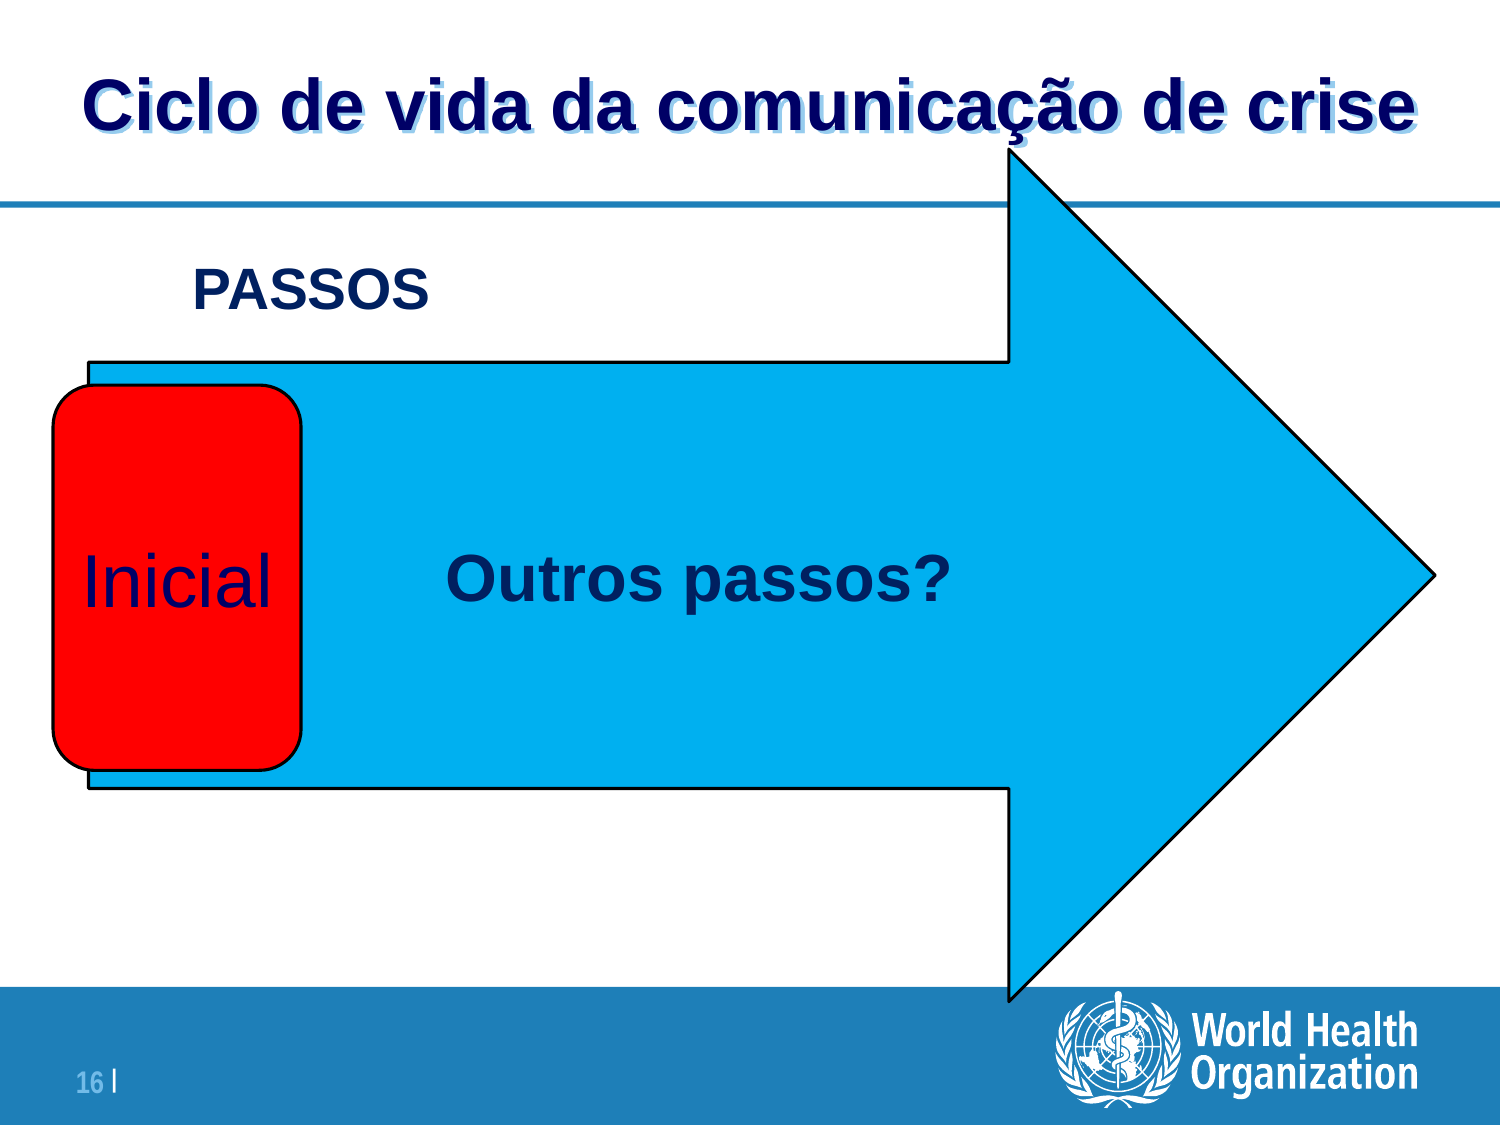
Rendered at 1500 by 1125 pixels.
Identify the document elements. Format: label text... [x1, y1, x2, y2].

text_box Inicial [53, 385, 302, 771]
title Ciclo de vida da comunicação de crise [0, 0, 1500, 204]
text_box [88, 149, 1436, 1002]
text_box Outros passos? [430, 527, 1376, 668]
text_box PASSOS [177, 243, 446, 329]
